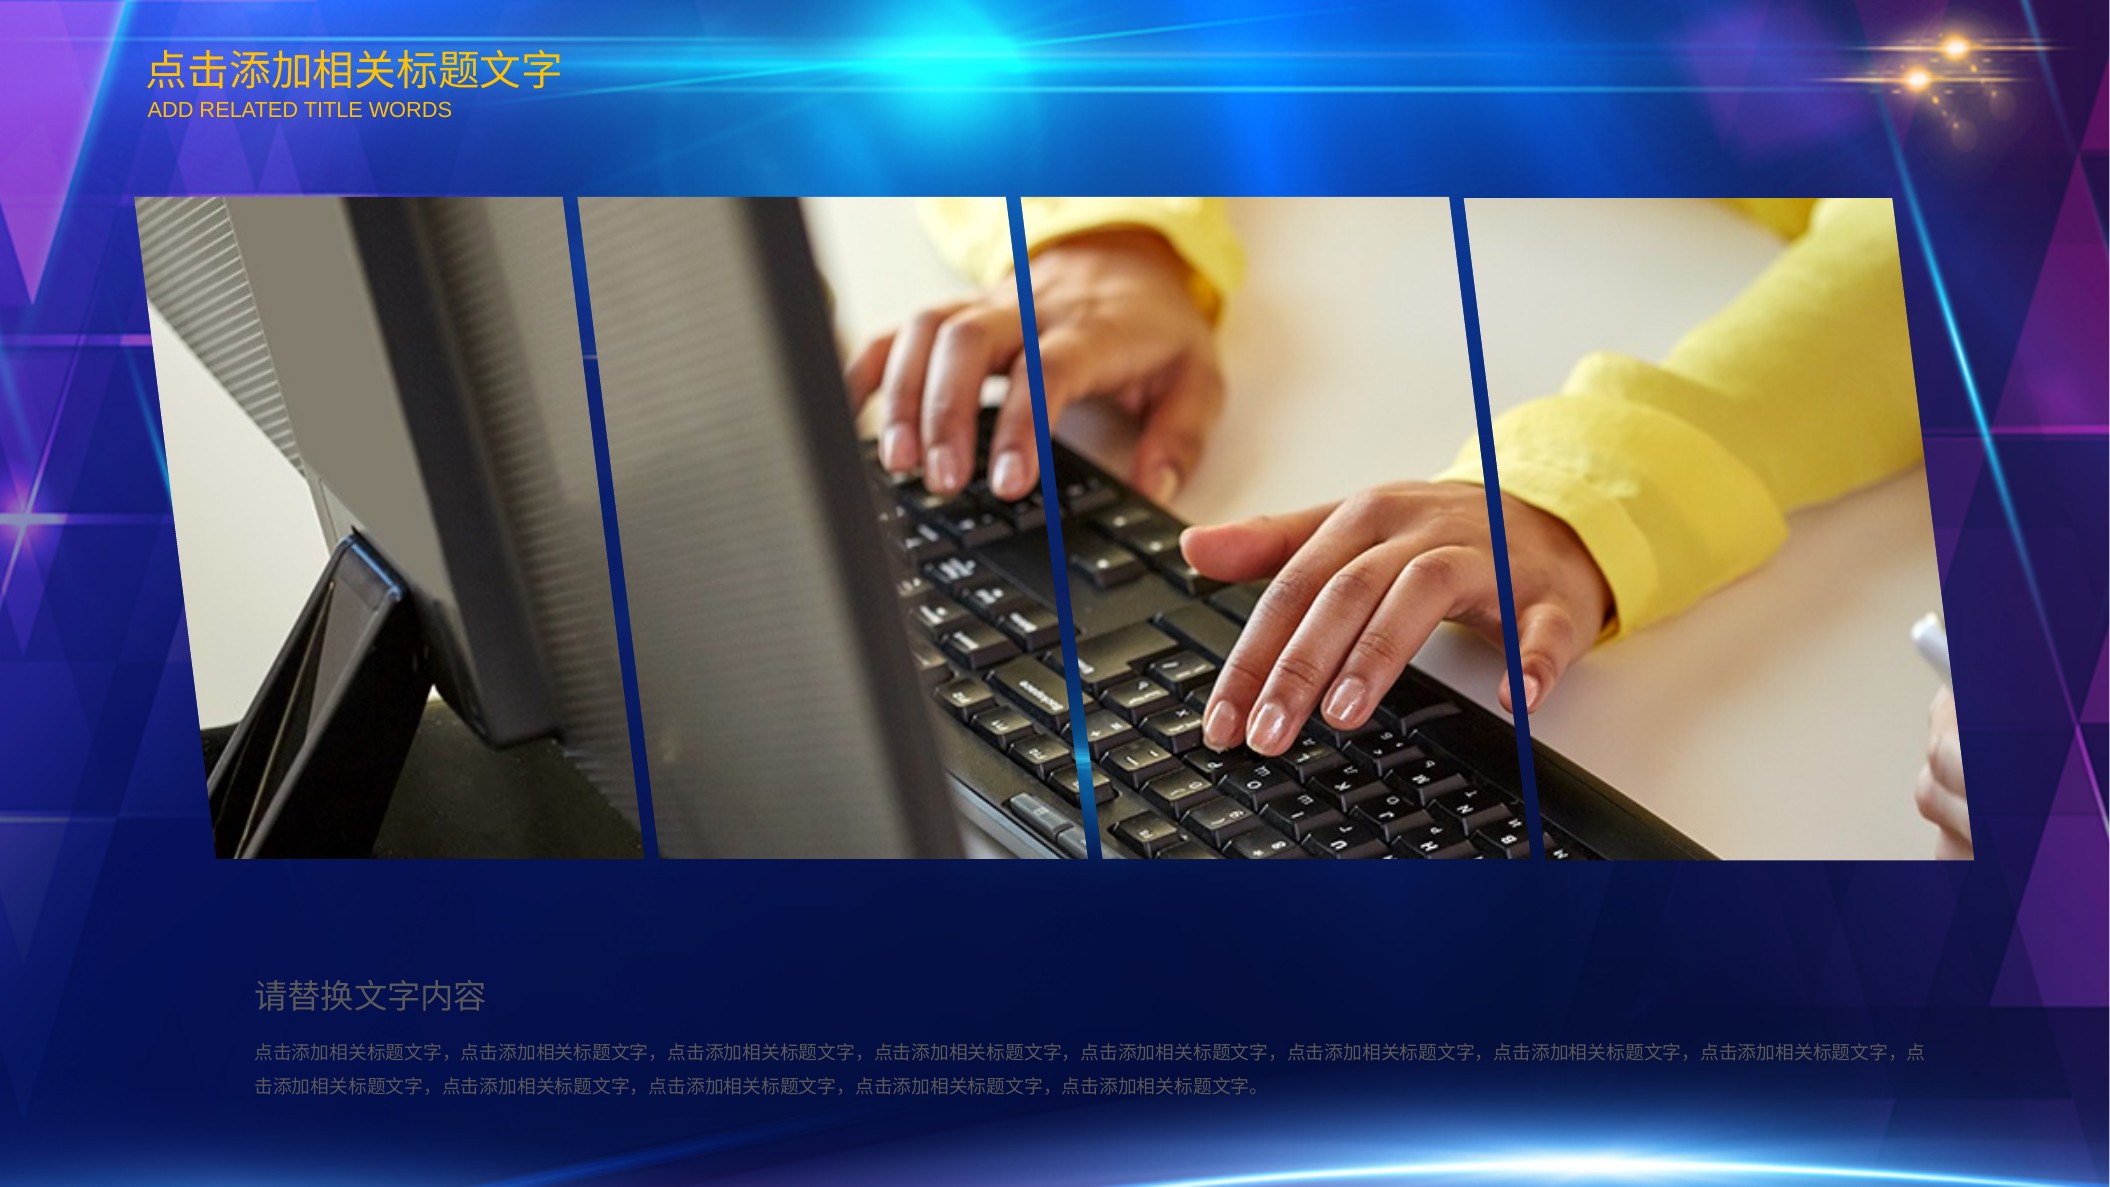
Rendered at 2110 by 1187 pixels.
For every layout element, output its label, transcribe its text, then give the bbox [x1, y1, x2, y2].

text_box [576, 195, 1090, 860]
text_box 请替换文字内容 [239, 968, 547, 1023]
text_box 点击添加相关标题文字 [145, 43, 564, 95]
text_box [132, 195, 646, 860]
text_box [1462, 197, 1976, 862]
text_box 点击添加相关标题文字，点击添加相关标题文字，点击添加相关标题文字，点击添加相关标题文字，点击添加相关标题文字，点击添加相关标题文字，点击添加相关标题文字，点击添加相关标题文字，点击添加相关标题文字，点击添加相关标题文字，点击添加相关标题文字，点击添加相关标题文字，点击添加相关标题文字。 [239, 1022, 1953, 1113]
text_box ADD RELATED TITLE WORDS [147, 96, 453, 123]
picture [0, 0, 2110, 1187]
text_box [1019, 195, 1533, 860]
